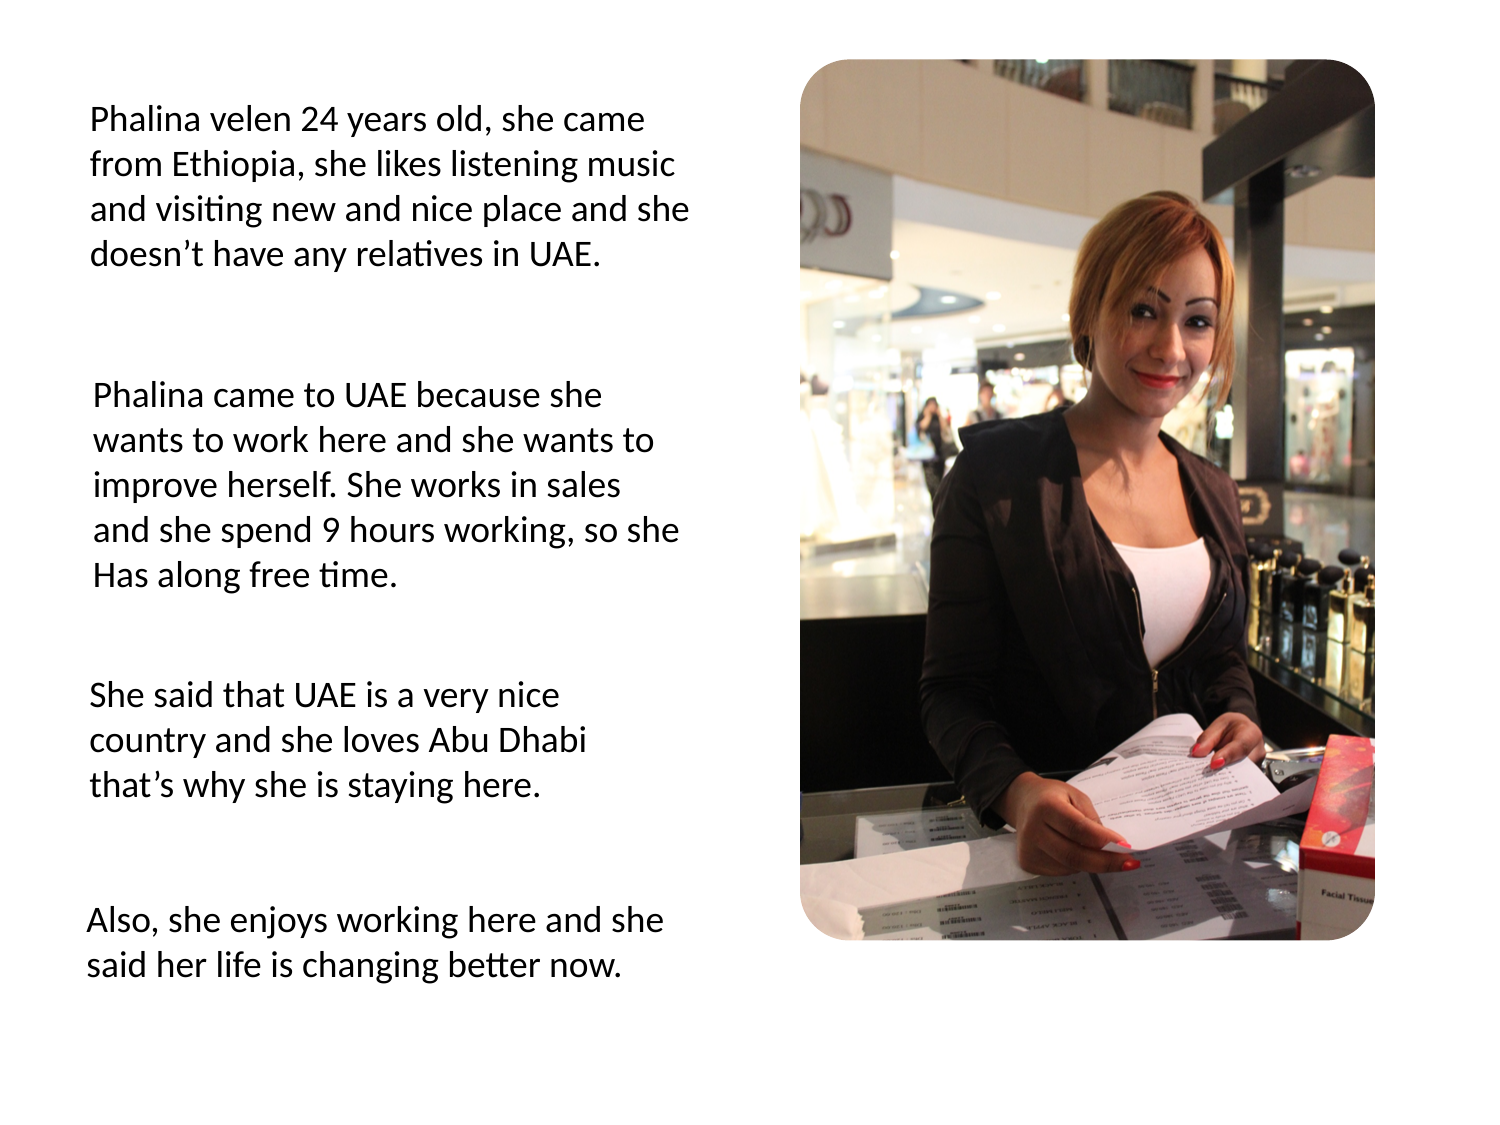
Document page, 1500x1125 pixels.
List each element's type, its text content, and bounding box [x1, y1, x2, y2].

text_box Also, she enjoys working here and she said her life is changing better now. [71, 887, 695, 993]
picture [799, 59, 1376, 941]
text_box Phalina velen 24 years old, she came from Ethiopia, she likes listening music and visiting new and nice place and she doesn’t have any relatives in UAE. [75, 86, 725, 282]
text_box She said that UAE is a very nice country and she loves Abu Dhabi that’s why she is staying here. [74, 662, 694, 813]
text_box Phalina came to UAE because she wants to work here and she wants to improve herself. She works in sales and she spend 9 hours working, so she Has along free time. [78, 362, 697, 603]
